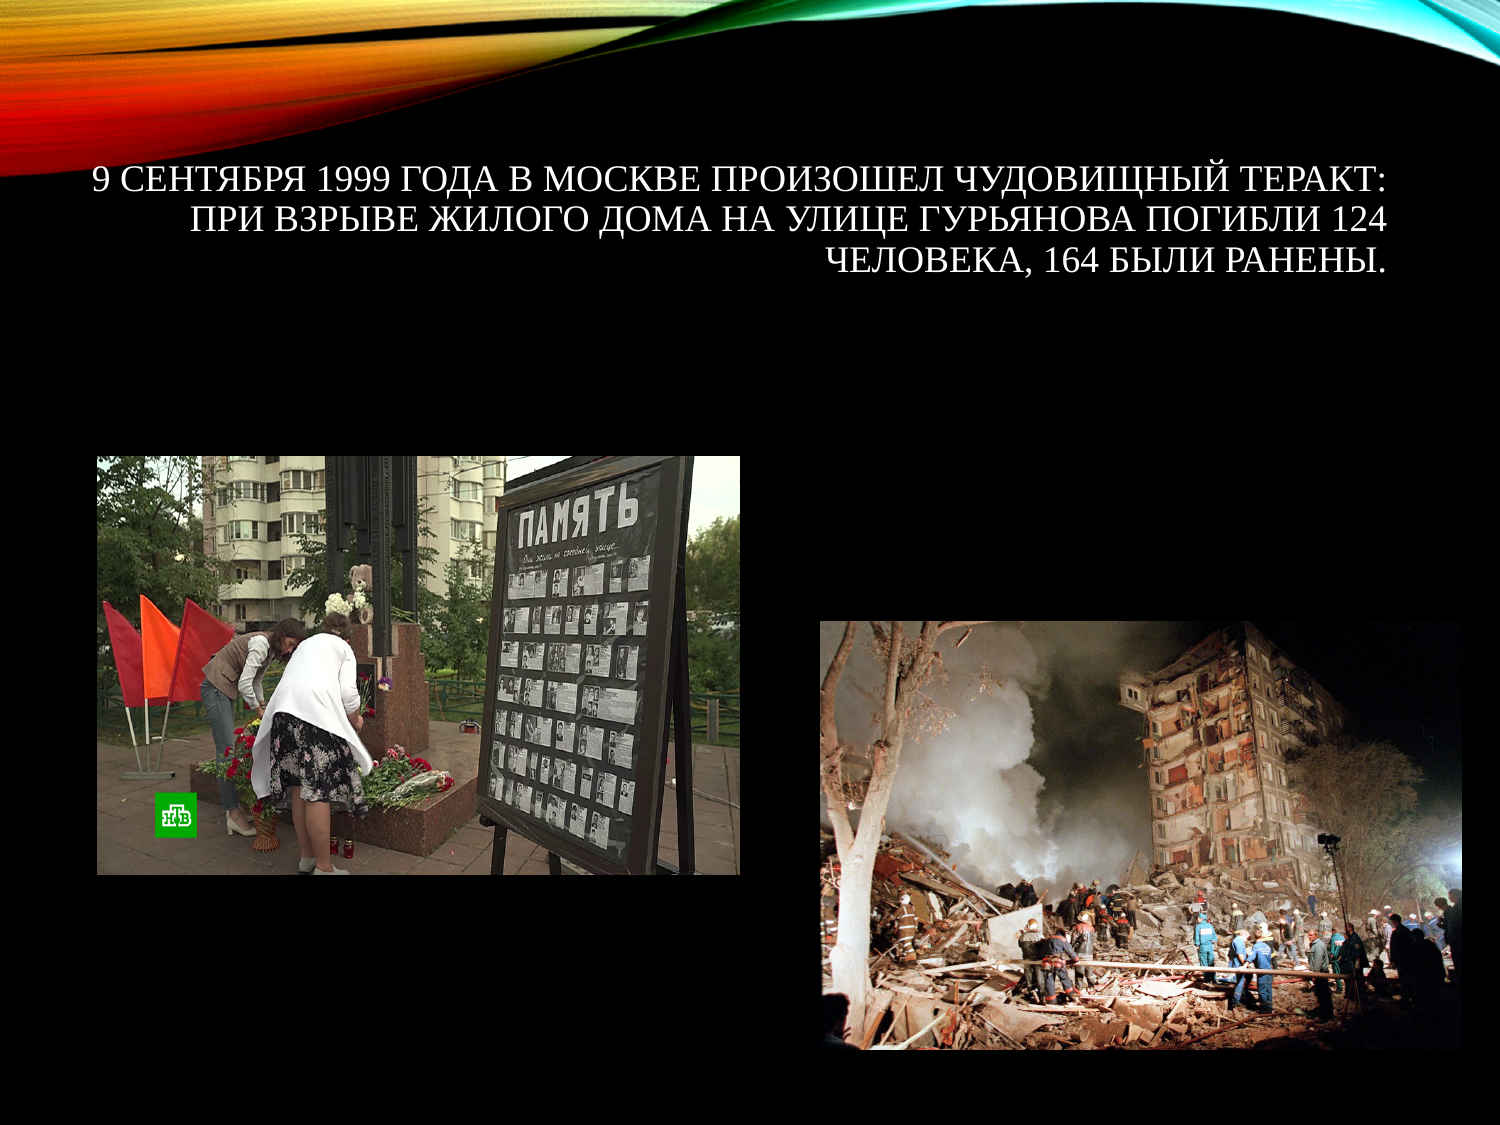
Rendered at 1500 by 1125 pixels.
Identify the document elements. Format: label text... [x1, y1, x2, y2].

title 9 сентября 1999 года в Москве произошел чудовищный теракт: при взрыве жилого дома на улице Гурьянова погибли 124 человека, 164 были ранены. [76, 101, 1403, 338]
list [97, 455, 740, 875]
picture [0, 0, 1500, 178]
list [820, 621, 1463, 1050]
